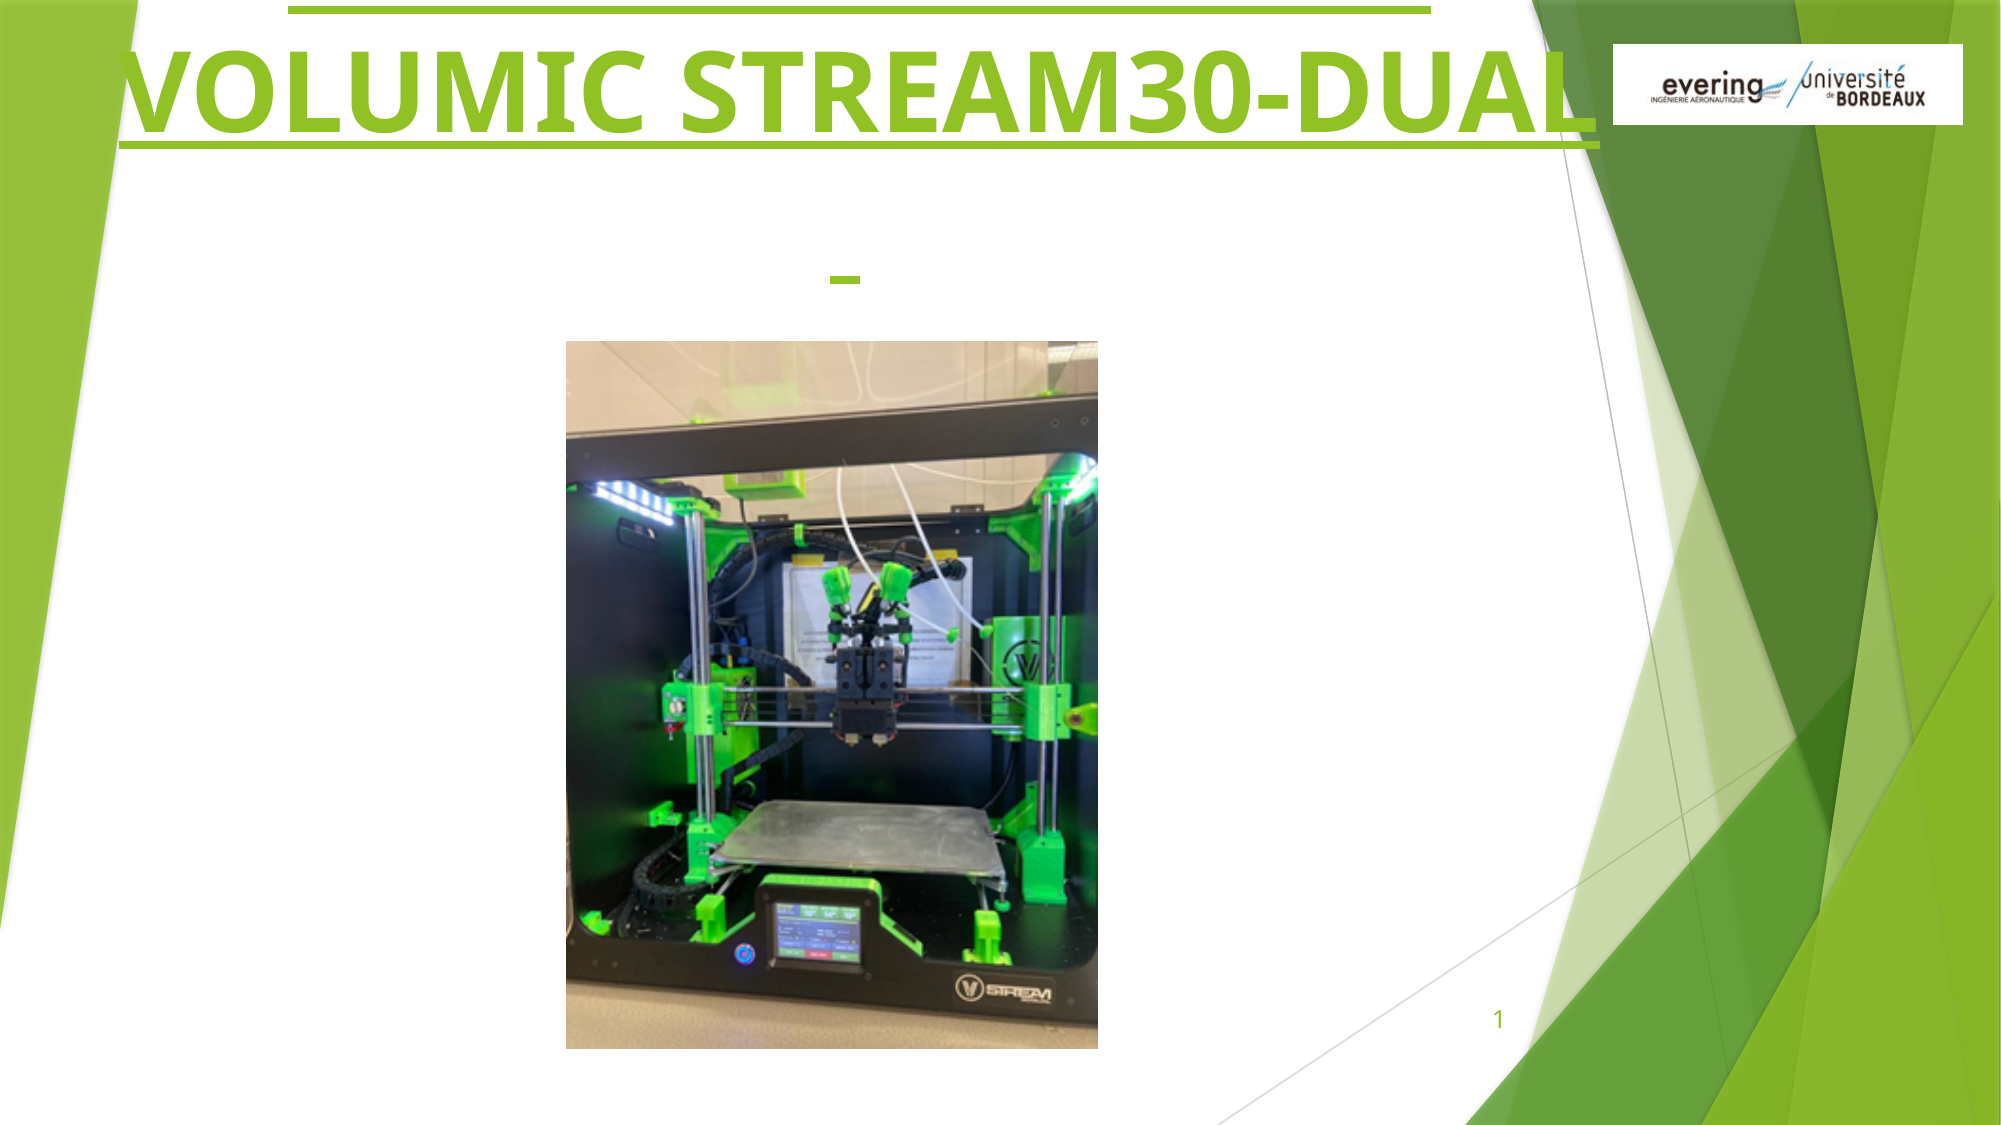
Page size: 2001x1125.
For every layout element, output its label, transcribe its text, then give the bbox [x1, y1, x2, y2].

picture [566, 341, 1098, 1049]
title Tutorial d'utilisation VOLUMIC STREAM30-DUAL​ [99, 13, 1621, 298]
slide_number 1 [1409, 991, 1522, 1051]
picture [1613, 44, 1964, 125]
